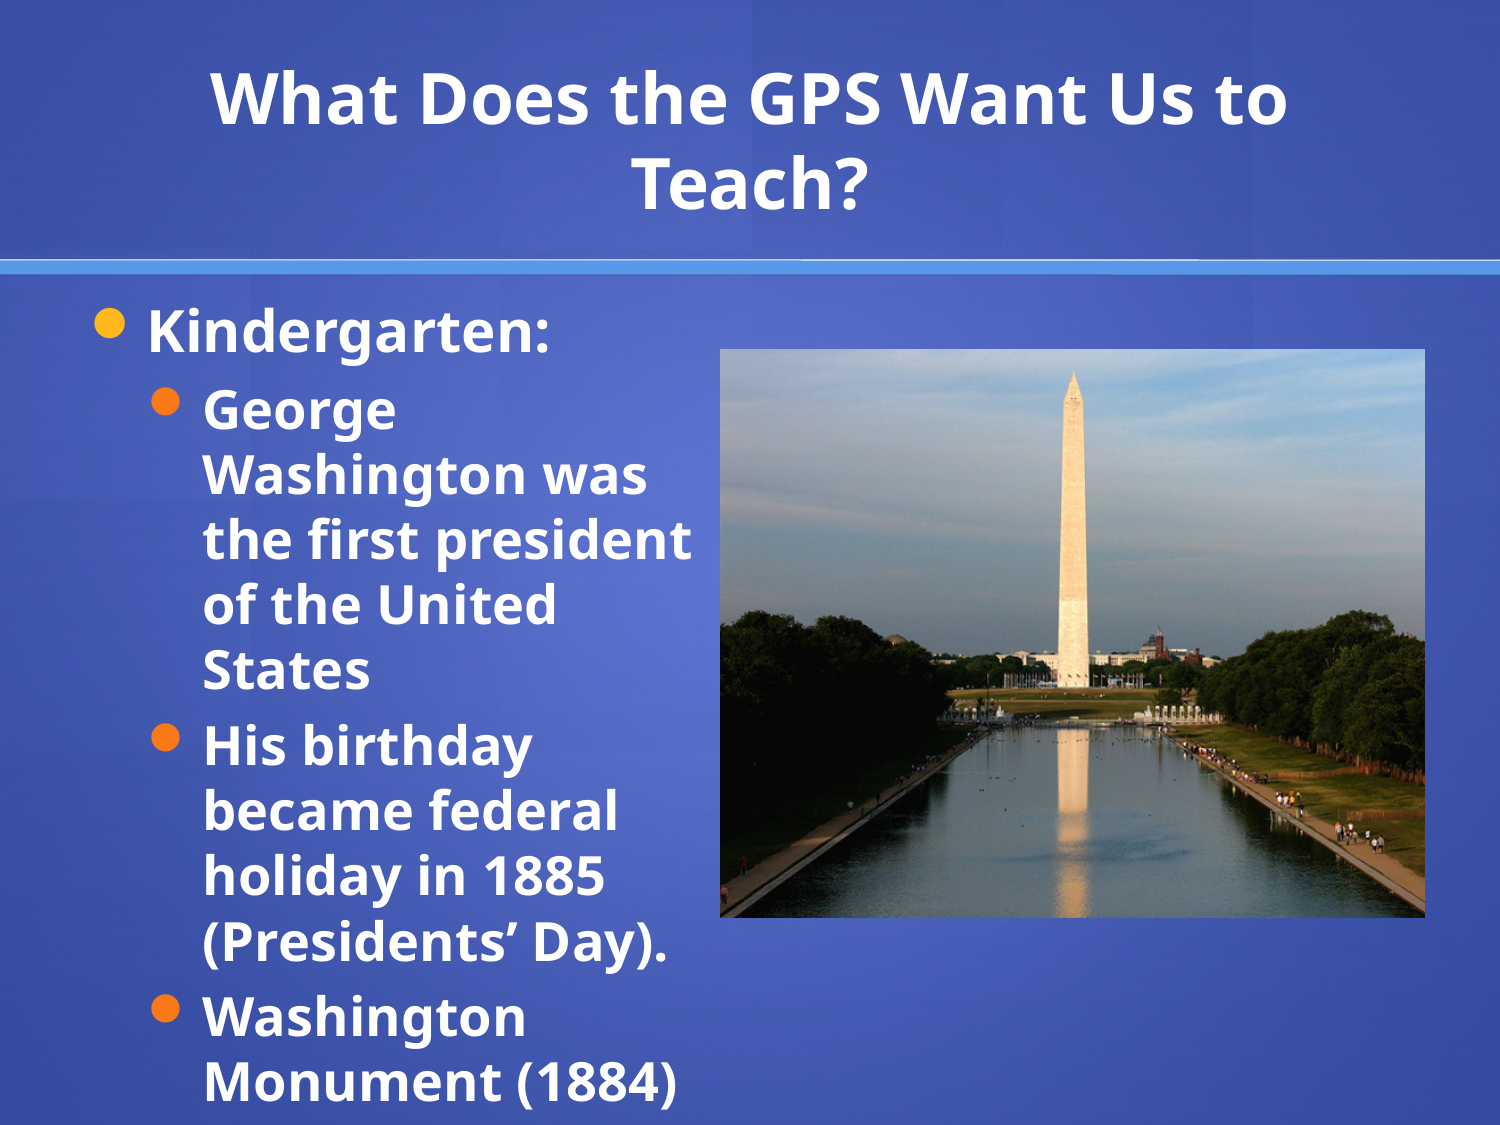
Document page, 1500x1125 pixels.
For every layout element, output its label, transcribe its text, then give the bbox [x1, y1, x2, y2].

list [718, 275, 1426, 992]
list Kindergarten: George Washington was the first president of the United States His birthday became federal holiday in 1885 (Presidents’ Day). Washington Monument (1884) [75, 287, 720, 1125]
title What Does the GPS Want Us to Teach? [75, 45, 1425, 233]
